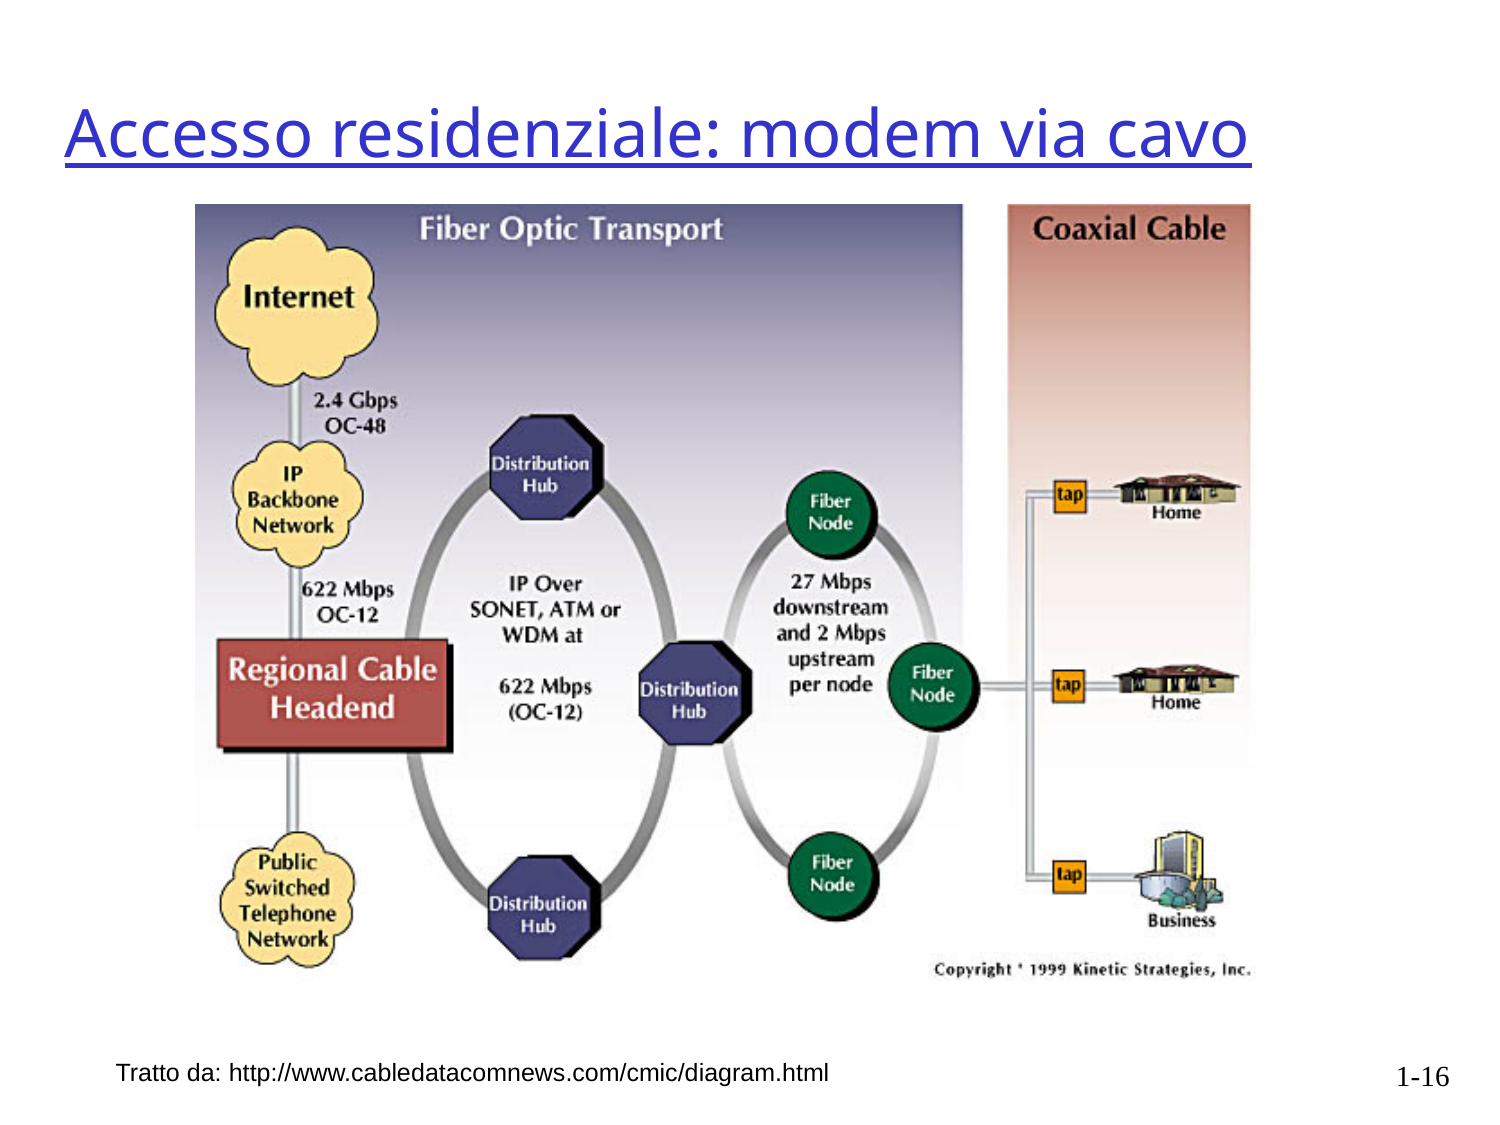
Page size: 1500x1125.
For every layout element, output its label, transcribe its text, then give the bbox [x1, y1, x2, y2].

text_box Tratto da: http://www.cabledatacomnews.com/cmic/diagram.html [100, 1048, 846, 1094]
slide_number 1-16 [1362, 1049, 1465, 1125]
title Accesso residenziale: modem via cavo [49, 37, 1426, 226]
picture [194, 204, 1256, 984]
